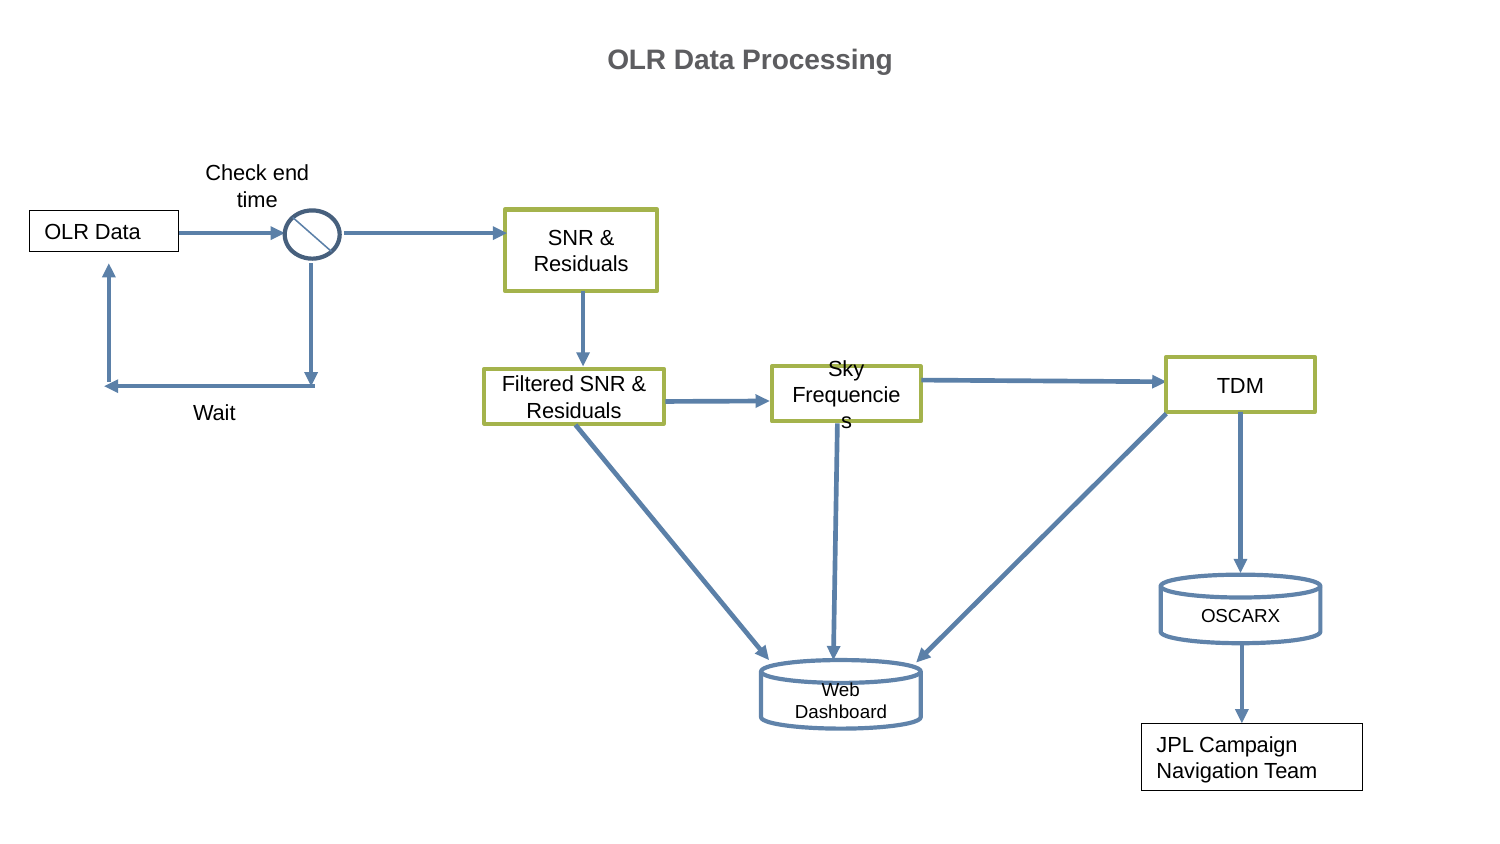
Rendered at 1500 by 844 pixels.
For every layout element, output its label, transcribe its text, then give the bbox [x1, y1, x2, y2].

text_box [292, 217, 332, 252]
text_box Wait [178, 390, 327, 432]
text_box OLR Data Processing [112, 38, 1388, 86]
text_box [282, 208, 342, 251]
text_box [833, 423, 838, 661]
text_box OSCARX [1244, 572, 1323, 646]
text_box Check end time [181, 156, 334, 215]
text_box Filtered SNR & Residuals [482, 367, 666, 426]
text_box OLR Data [29, 210, 179, 252]
text_box TDM [1164, 355, 1317, 414]
text_box JPL Campaign Navigation Team [1141, 723, 1363, 791]
text_box OSCARX [1171, 572, 1237, 646]
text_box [916, 413, 1167, 663]
text_box SNR & Residuals [503, 207, 659, 293]
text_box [575, 424, 770, 661]
text_box Sky Frequencies [770, 364, 923, 423]
text_box Web Dashboard [758, 657, 923, 731]
